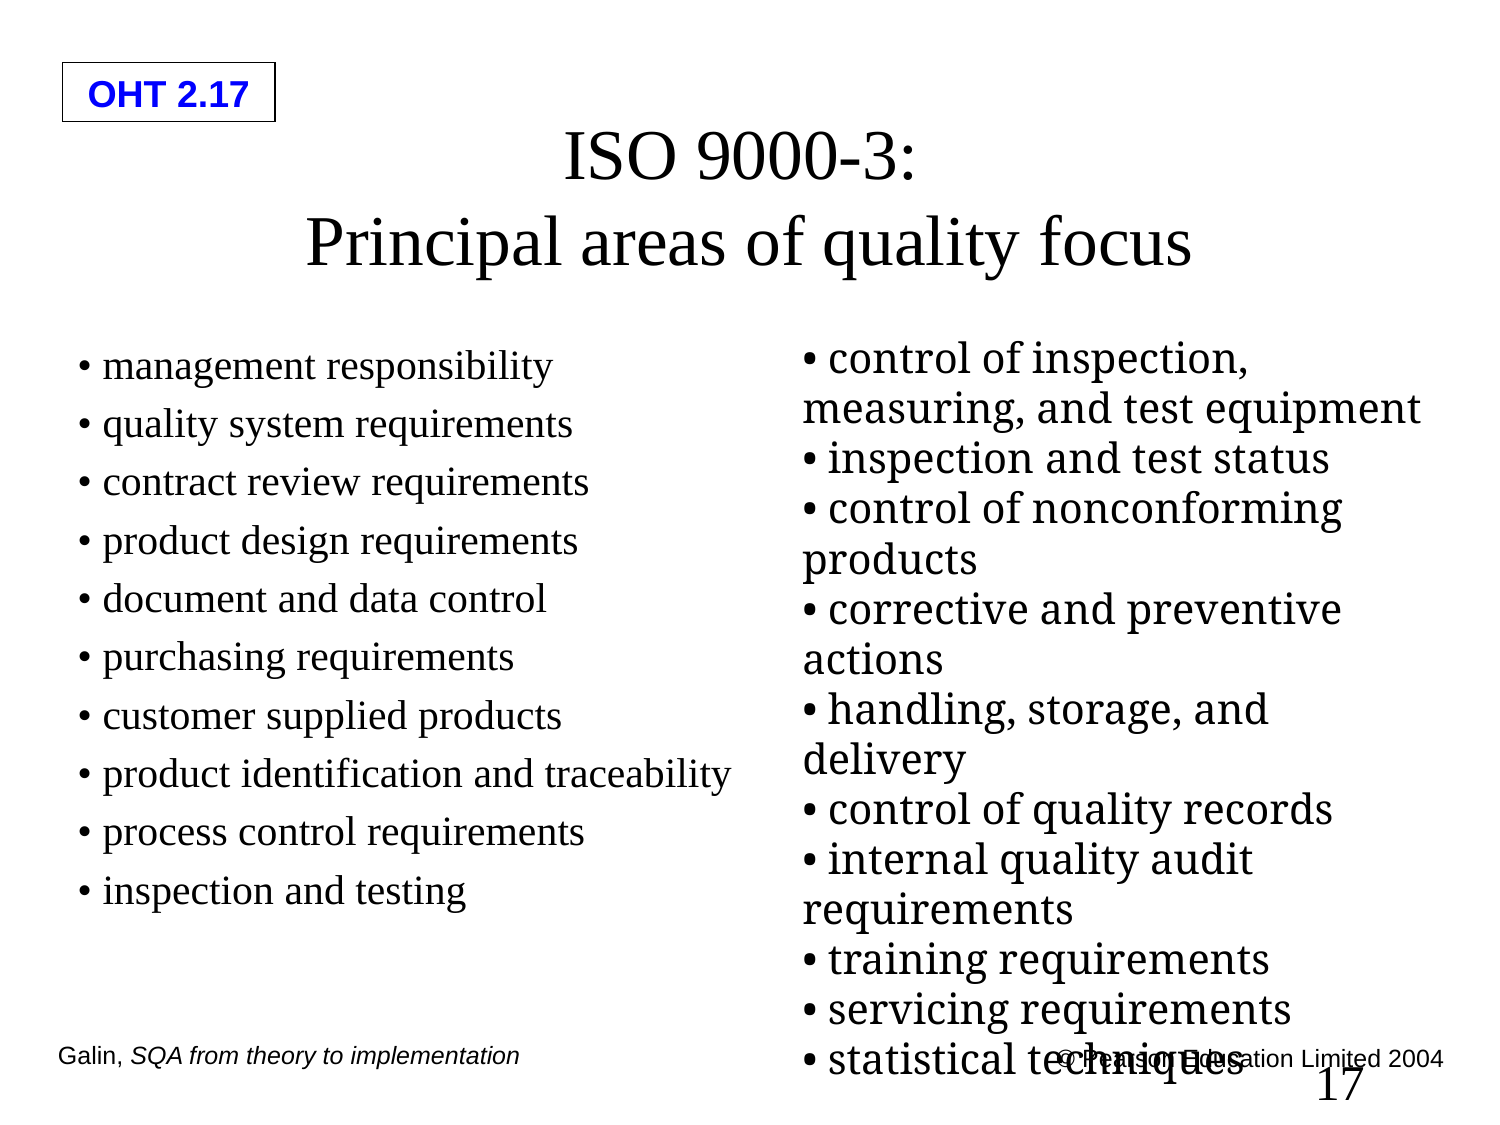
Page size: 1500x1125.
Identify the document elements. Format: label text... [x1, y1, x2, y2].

text_box • control of inspection, measuring, and test equipment • inspection and test status • control of nonconforming products • corrective and preventive actions • handling, storage, and delivery • control of quality records • internal quality audit requirements • training requirements • servicing requirements • statistical techniques [787, 324, 1438, 1125]
title ISO 9000-3: Principal areas of quality focus [112, 99, 1388, 288]
list • management responsibility • quality system requirements • contract review requirements • product design requirements • document and data control • purchasing requirements • customer supplied products • product identification and traceability • process control requirements • inspection and testing [62, 329, 763, 1051]
